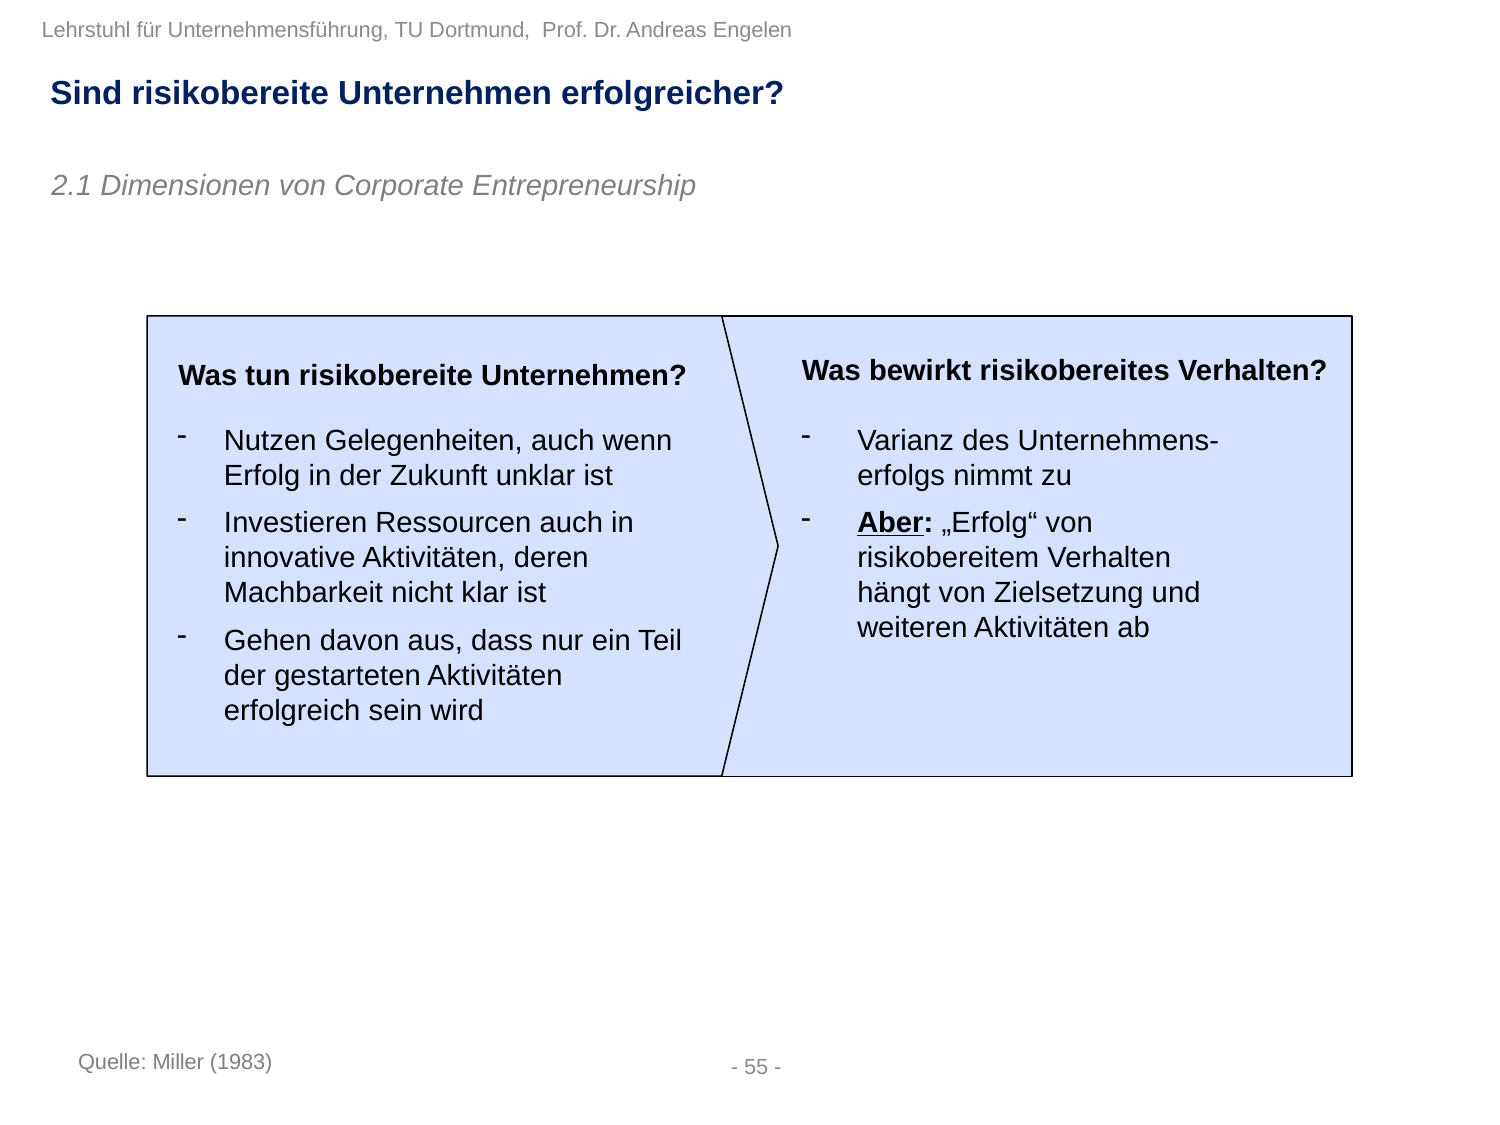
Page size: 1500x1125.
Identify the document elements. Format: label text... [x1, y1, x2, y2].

text_box Sind risikobereite Unternehmen erfolgreicher? [35, 63, 1433, 119]
slide_number - 55 - [599, 1045, 913, 1093]
text_box [147, 315, 779, 777]
text_box Nutzen Gelegenheiten, auch wenn Erfolg in der Zukunft unklar ist Investieren Ressourcen auch in innovative Aktivitäten, deren Machbarkeit nicht klar ist Gehen davon aus, dass nur ein Teil der gestarteten Aktivitäten erfolgreich sein wird [162, 413, 718, 734]
text_box 2.1 Dimensionen von Corporate Entrepreneurship [36, 159, 713, 209]
text_box Quelle: Miller (1983) [63, 1039, 288, 1081]
text_box Was bewirkt risikobereites Verhalten? [787, 343, 1344, 394]
text_box Varianz des Unternehmens-erfolgs nimmt zu Aber: „Erfolg“ von risikobereitem Verhalten hängt von Zielsetzung und weiteren Aktivitäten ab [786, 413, 1246, 699]
text_box Was tun risikobereite Unternehmen? [163, 348, 703, 399]
text_box [722, 315, 1352, 777]
